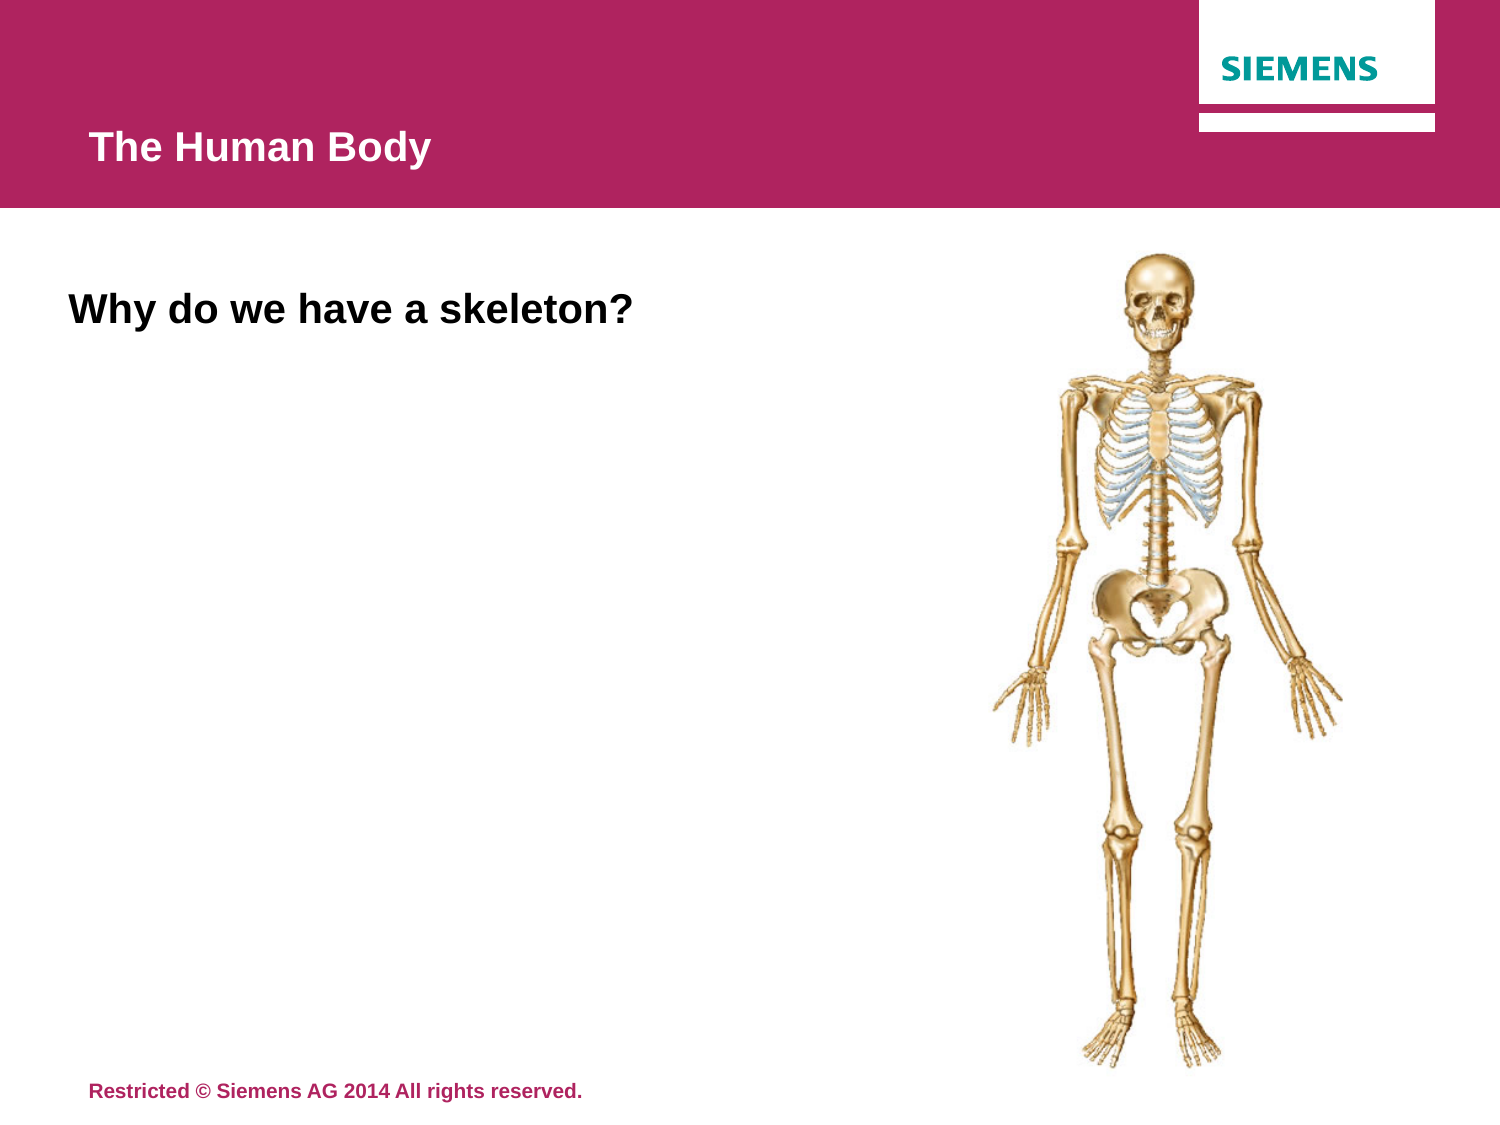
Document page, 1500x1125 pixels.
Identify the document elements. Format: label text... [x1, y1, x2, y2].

list Why do we have a skeleton? [68, 231, 958, 444]
title The Human Body [0, 0, 1458, 209]
picture [959, 231, 1377, 1091]
